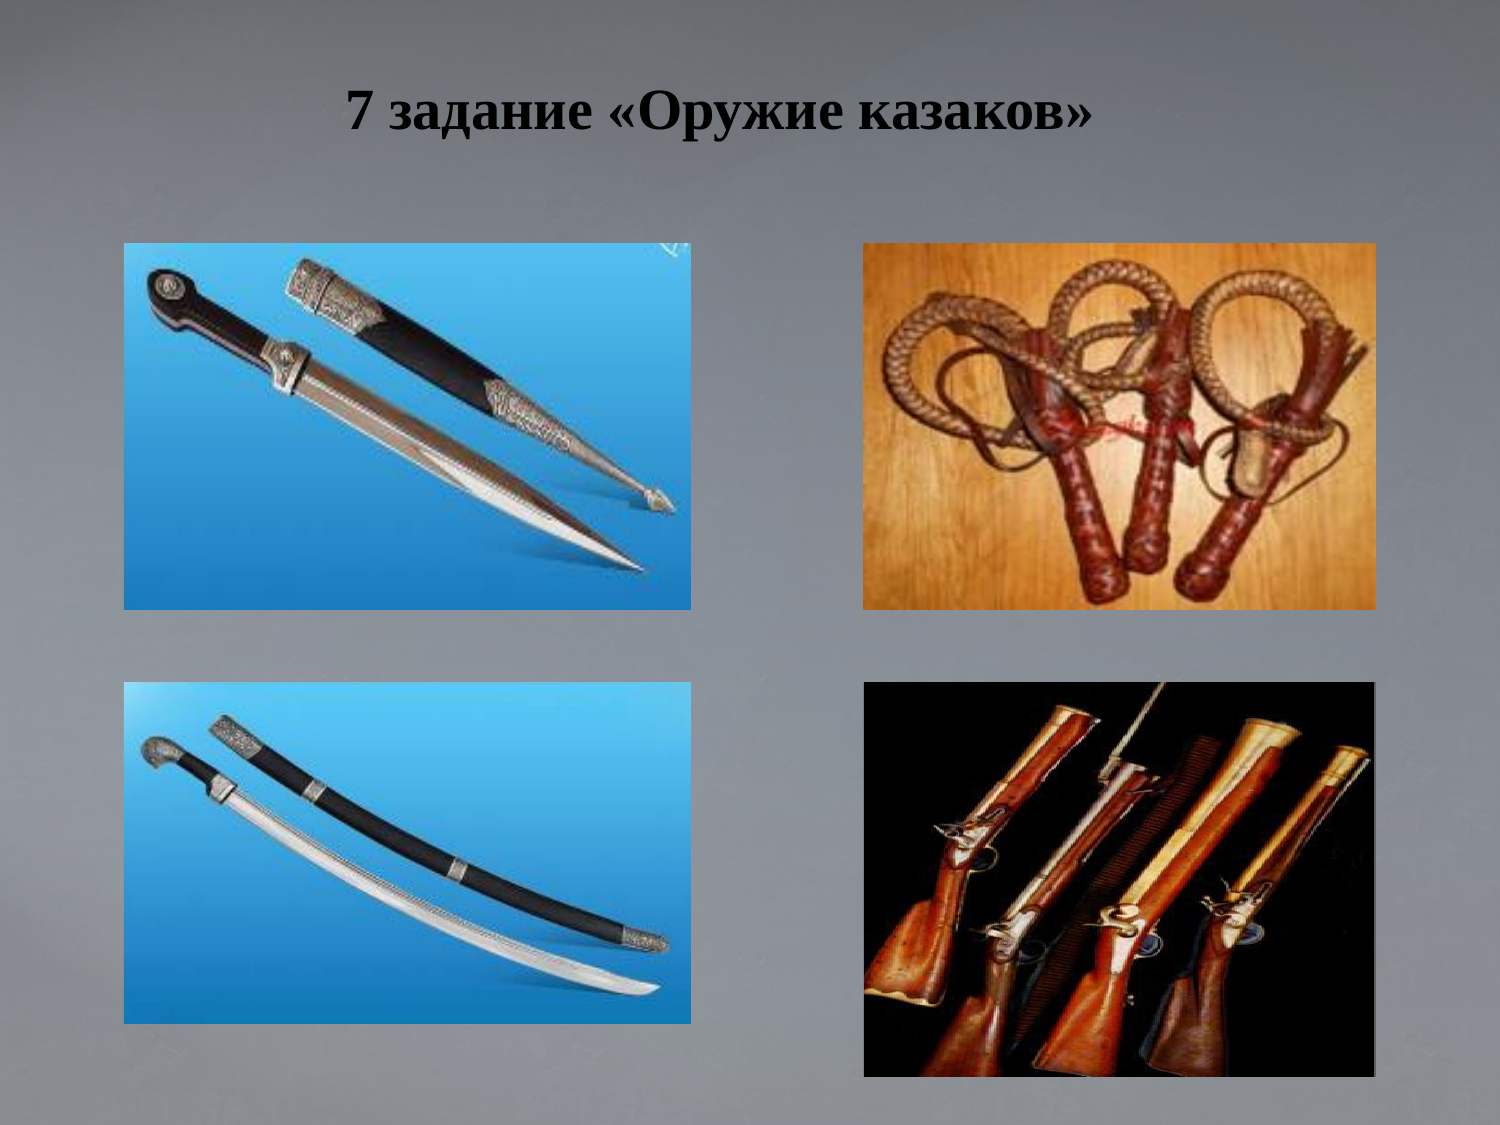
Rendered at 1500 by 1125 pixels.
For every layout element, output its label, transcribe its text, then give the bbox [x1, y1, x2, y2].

picture [863, 681, 1377, 1078]
title 7 задание «Оружие казаков» [127, 54, 1365, 149]
picture [123, 243, 692, 611]
picture [863, 243, 1377, 611]
picture [123, 681, 692, 1024]
